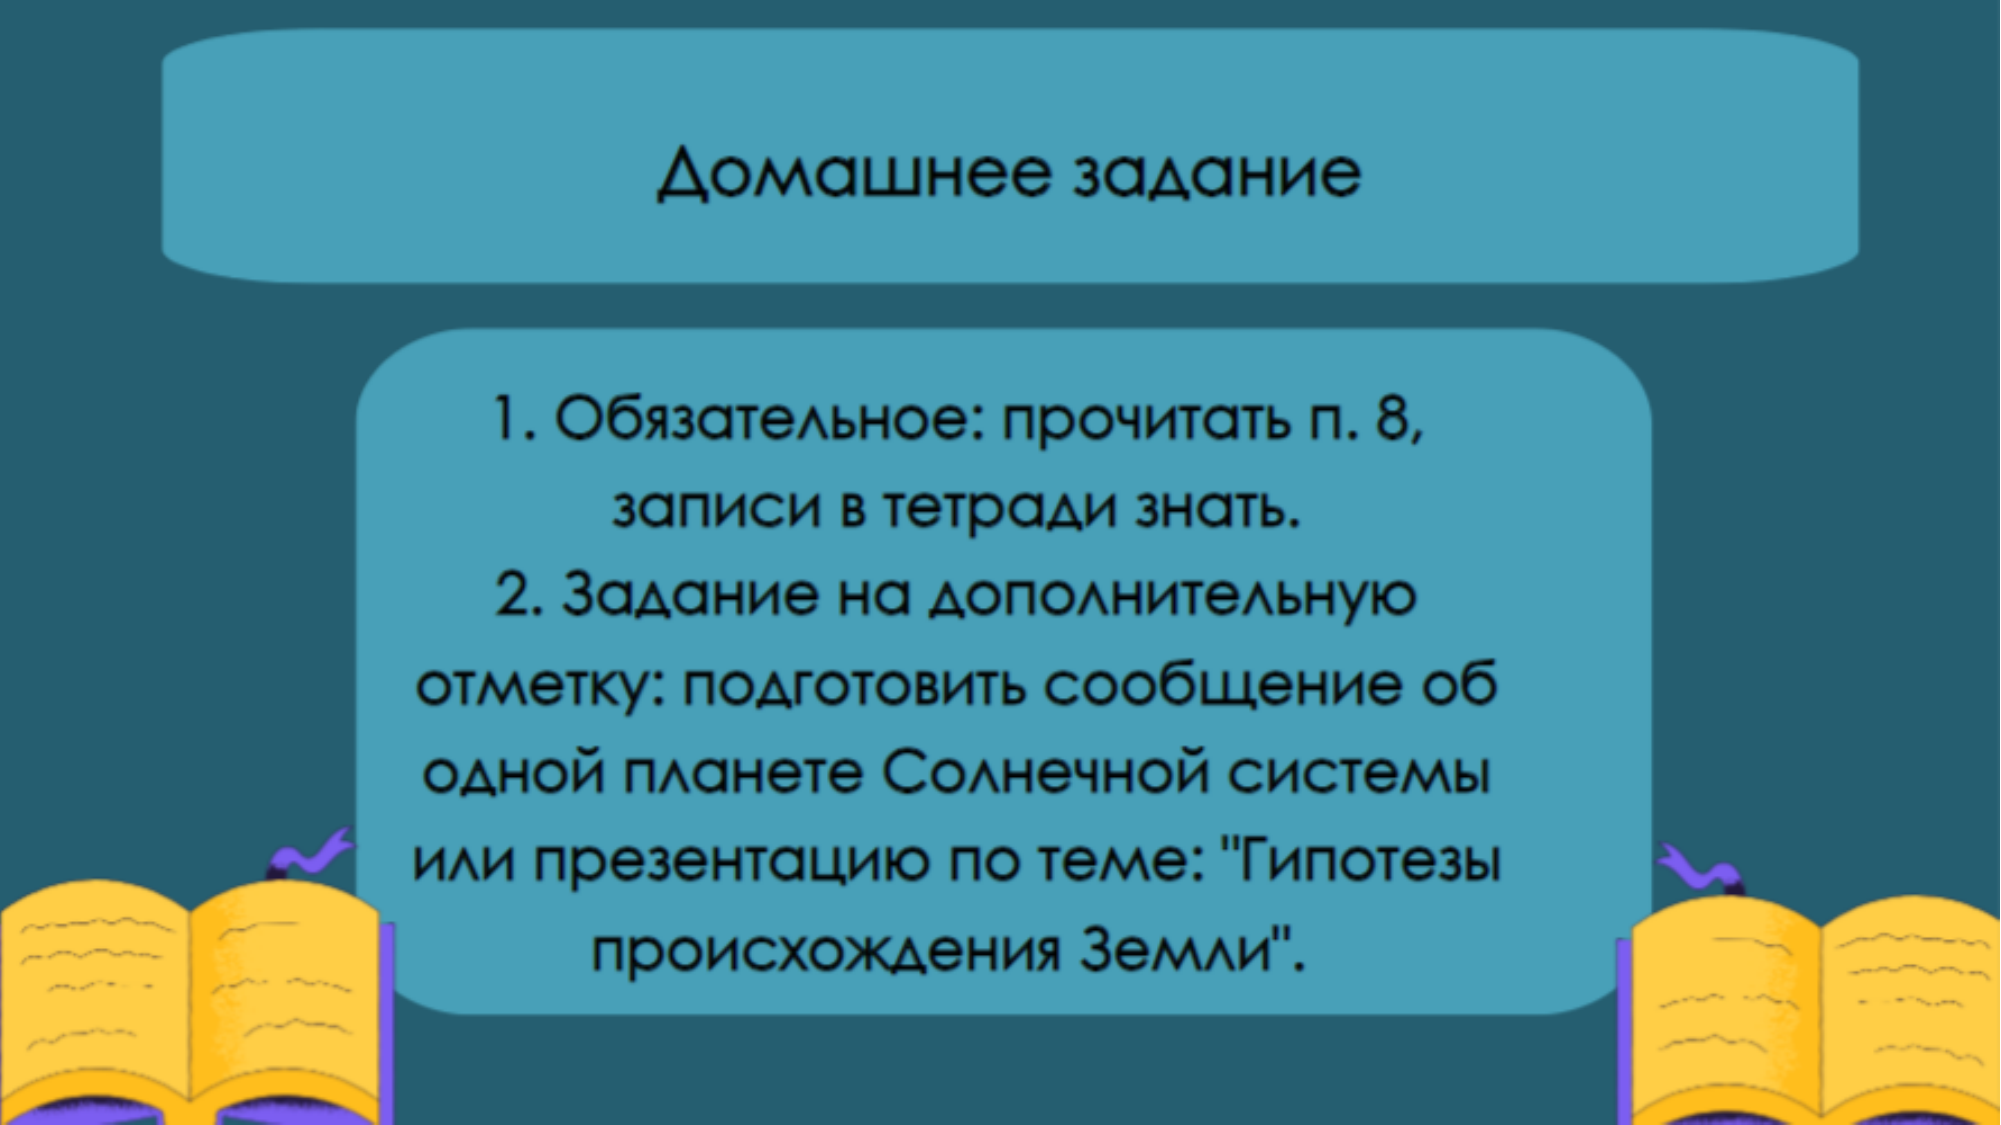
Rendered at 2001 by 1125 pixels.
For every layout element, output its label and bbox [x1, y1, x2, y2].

list [0, 0, 2000, 1125]
